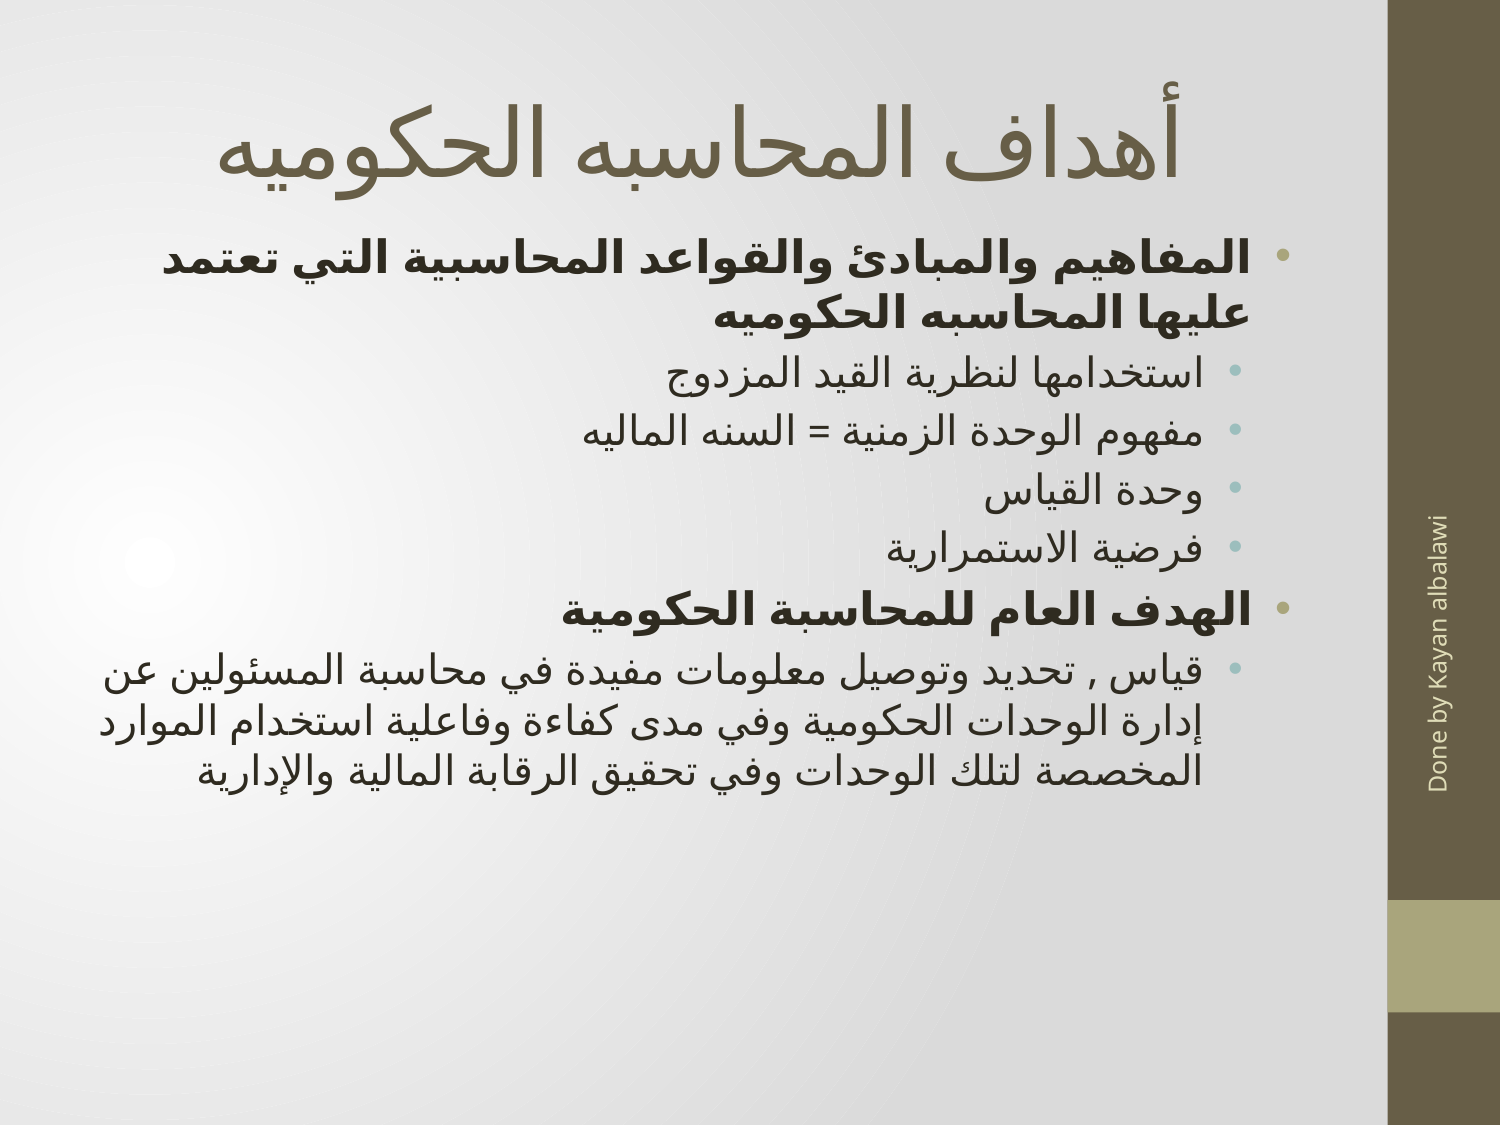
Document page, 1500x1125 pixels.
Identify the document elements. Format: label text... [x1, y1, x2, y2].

footer Done by Kayan albalawi [1408, 500, 1469, 889]
title أهداف المحاسبه الحكوميه [75, 45, 1325, 219]
list المفاهيم والمبادئ والقواعد المحاسبية التي تعتمد عليها المحاسبه الحكوميه استخدامها لنظرية القيد المزدوج مفهوم الوحدة الزمنية = السنه الماليه وحدة القياس فرضية الاستمرارية الهدف العام للمحاسبة الحكومية قياس , تحديد وتوصيل معلومات مفيدة في محاسبة المسئولين عن إدارة الوحدات الحكومية وفي مدى كفاءة وفاعلية استخدام الموارد المخصصة لتلك الوحدات وفي تحقيق الرقابة المالية والإدارية [75, 219, 1325, 1050]
